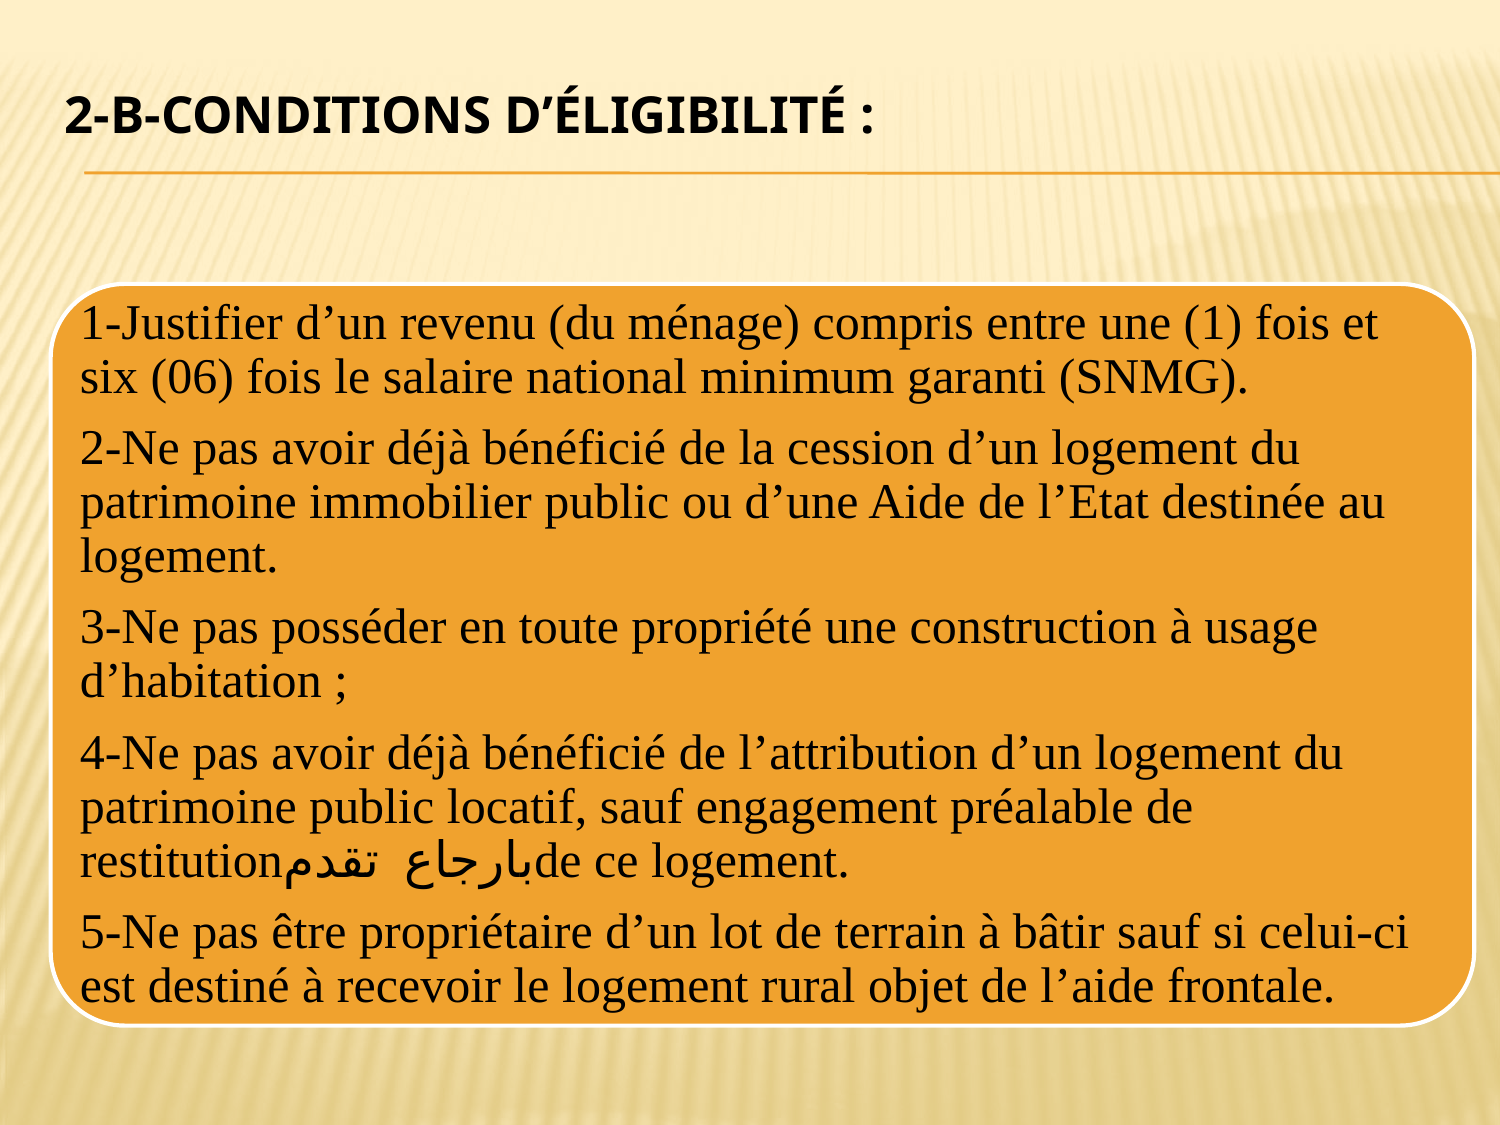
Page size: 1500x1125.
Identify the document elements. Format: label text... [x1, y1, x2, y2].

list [49, 254, 1476, 1055]
title 2-B-Conditions d’éligibilité : [50, 75, 1475, 213]
